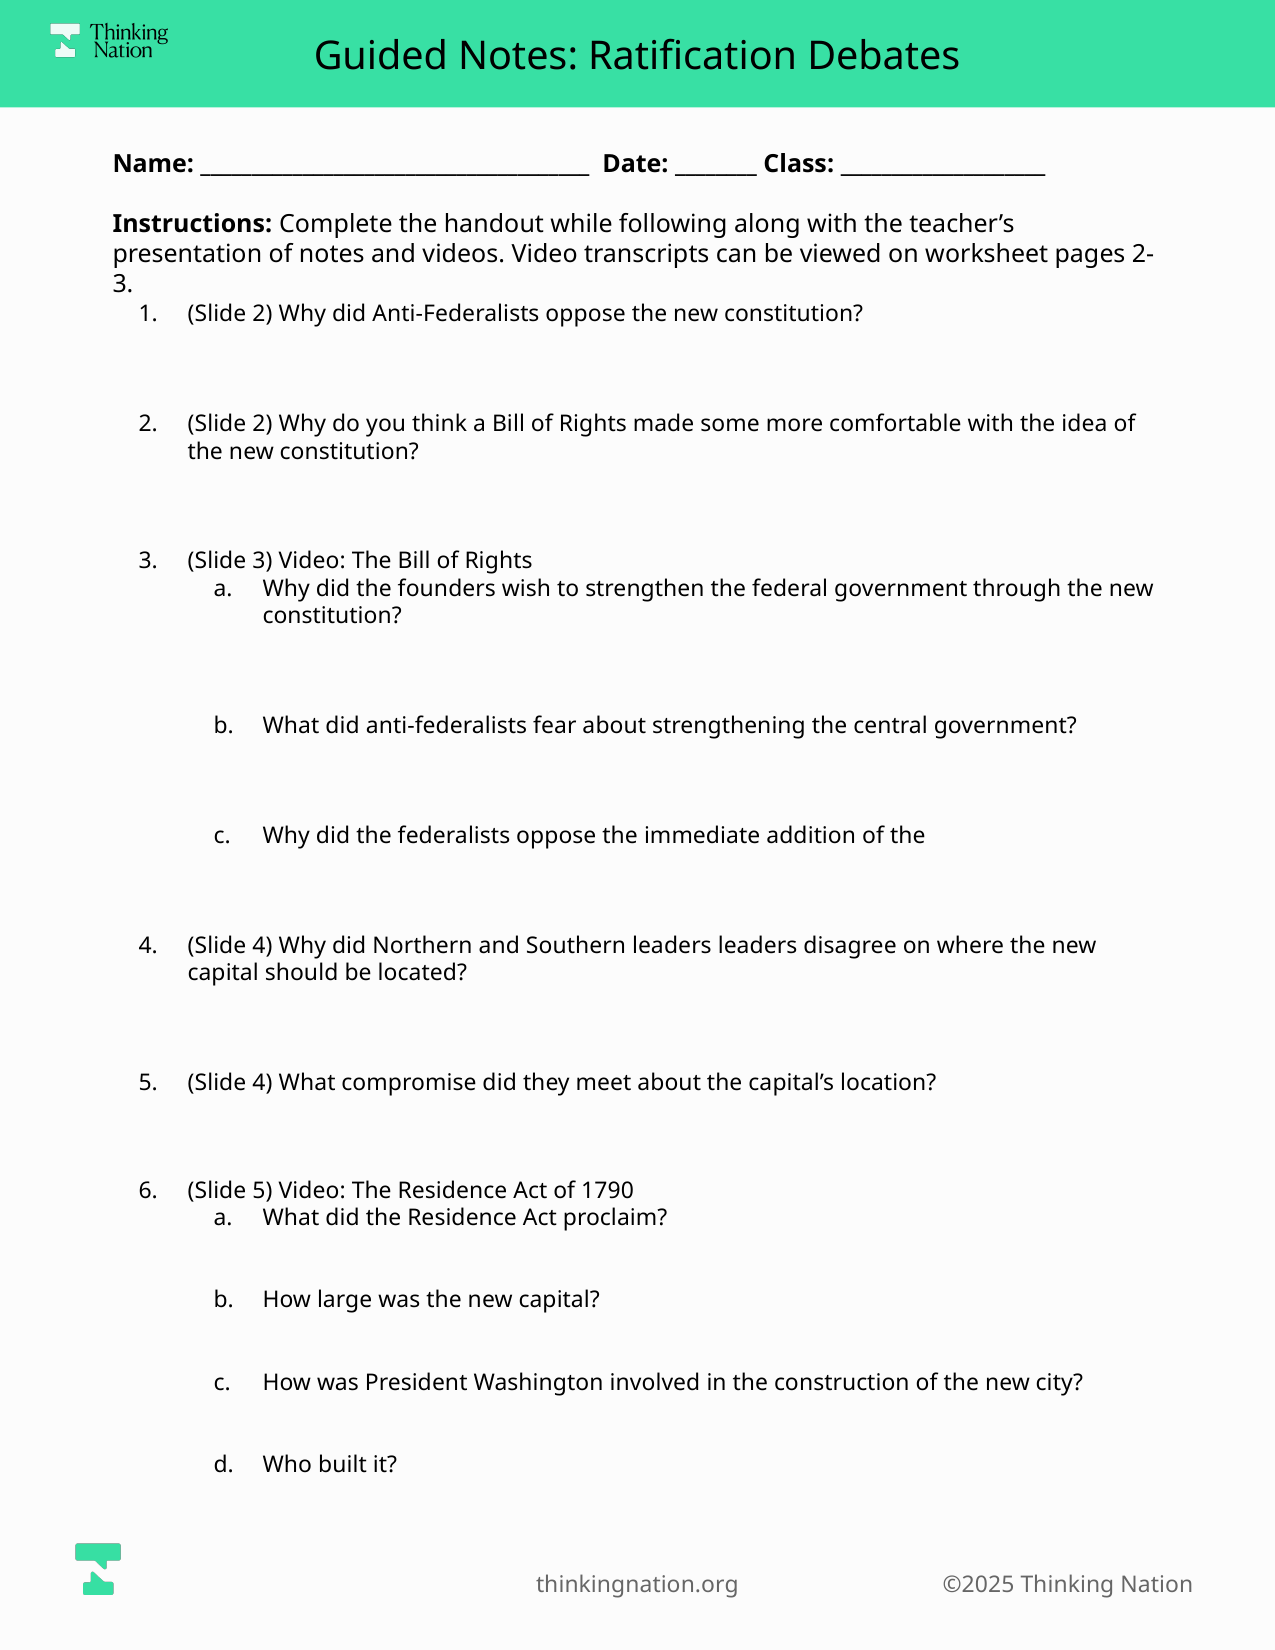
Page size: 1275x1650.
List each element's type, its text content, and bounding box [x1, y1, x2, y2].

picture [36, 12, 172, 69]
text_box Guided Notes: Ratification Debates [0, 0, 1275, 108]
text_box thinkingnation.org [486, 1553, 789, 1605]
text_box Name: ______________________________________ Date: ________ Class: ____________________ Instructions: Complete the handout while following along with the teacher’s presentation of notes and videos. Video transcripts can be viewed on worksheet pages 2-3. [97, 132, 1178, 283]
text_box (Slide 2) Why did Anti-Federalists oppose the new constitution? (Slide 2) Why do you think a Bill of Rights made some more comfortable with the idea of the new constitution? (Slide 3) Video: The Bill of Rights Why did the founders wish to strengthen the federal government through the new constitution? What did anti-federalists fear about strengthening the central government? Why did the federalists oppose the immediate addition of the (Slide 4) Why did Northern and Southern leaders leaders disagree on where the new capital should be located? (Slide 4) What compromise did they meet about the capital’s location? (Slide 5) Video: The Residence Act of 1790 What did the Residence Act proclaim? How large was the new capital? How was President Washington involved in the construction of the new city? Who built it? [97, 283, 1178, 1534]
text_box ©2025 Thinking Nation [907, 1553, 1210, 1605]
picture [62, 1533, 134, 1605]
